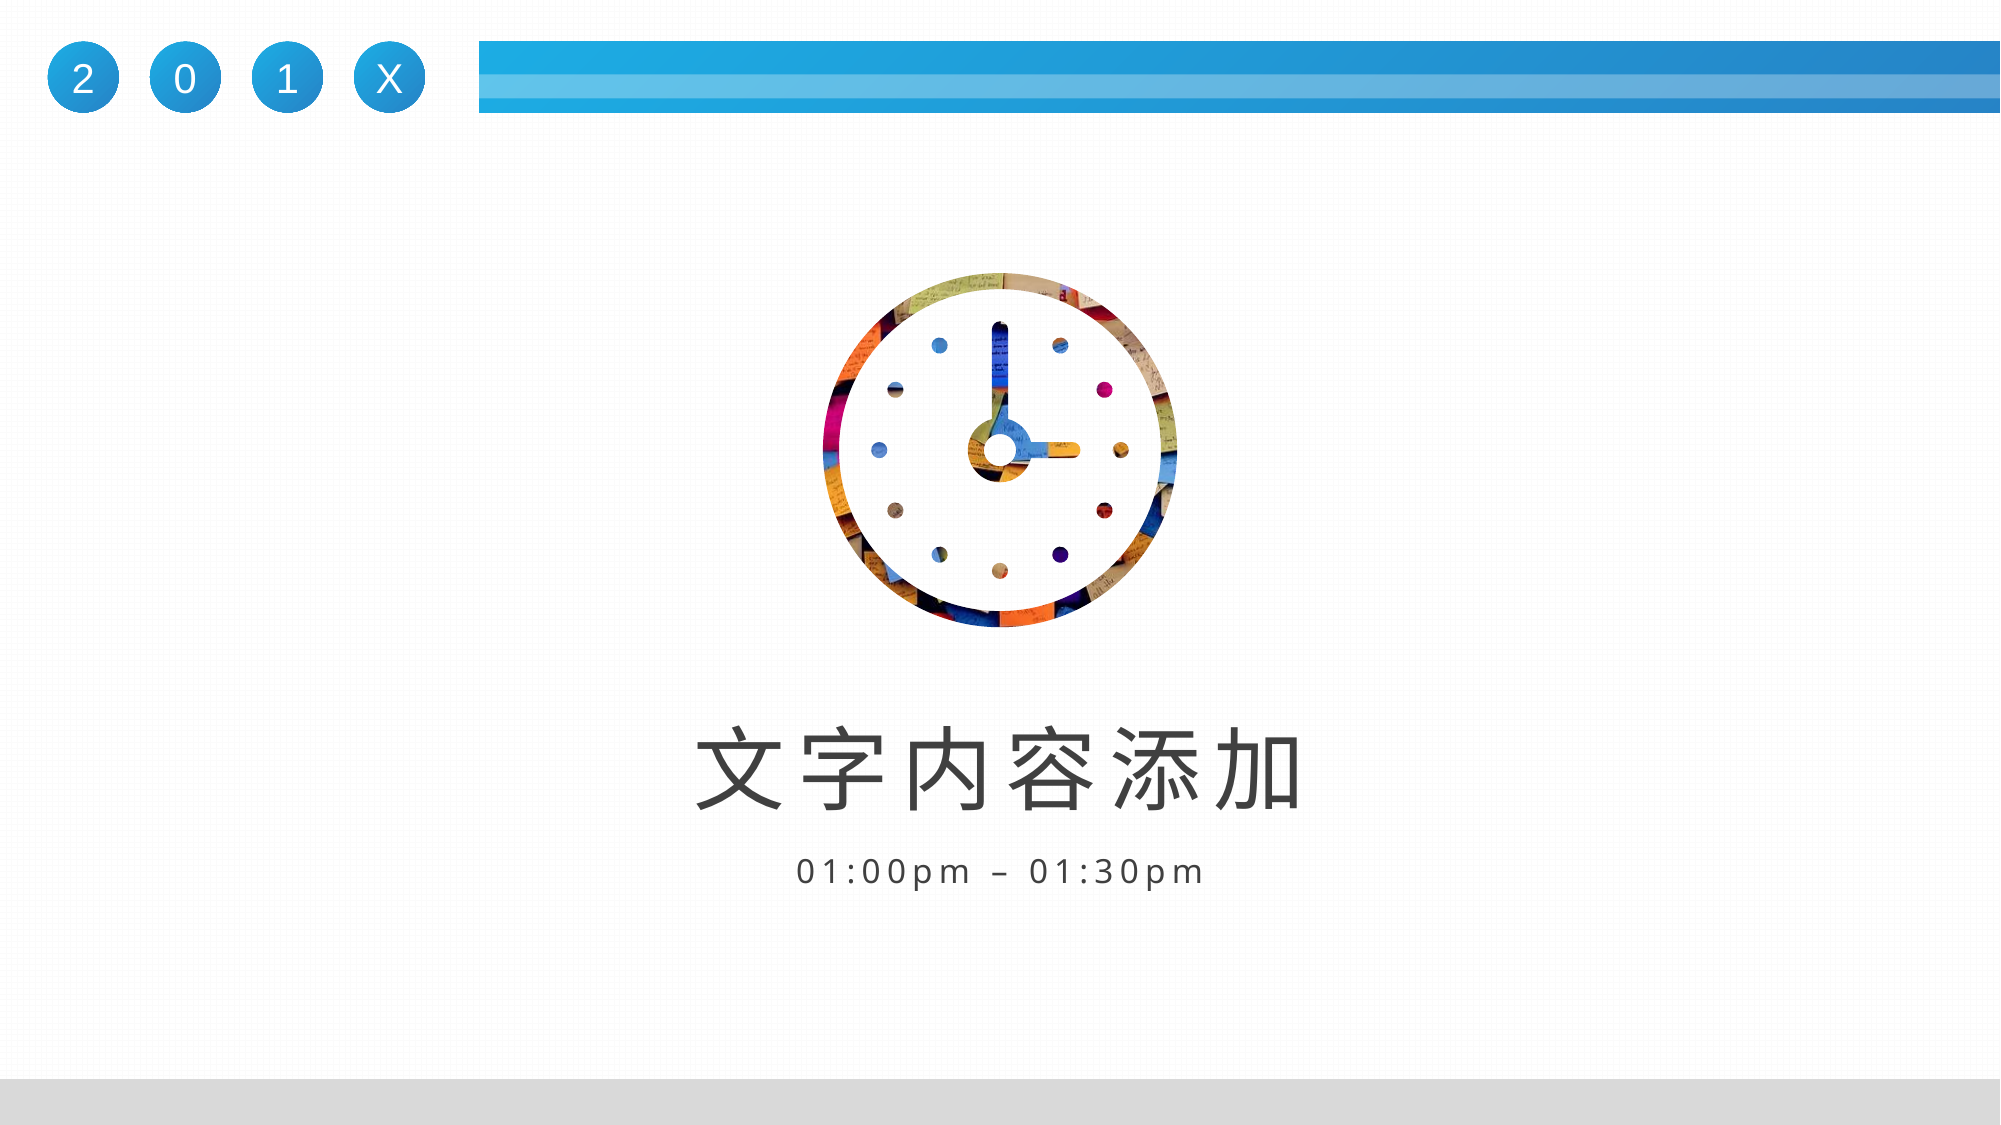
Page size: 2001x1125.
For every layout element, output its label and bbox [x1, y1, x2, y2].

picture [822, 273, 1178, 628]
text_box [293, 717, 1707, 929]
